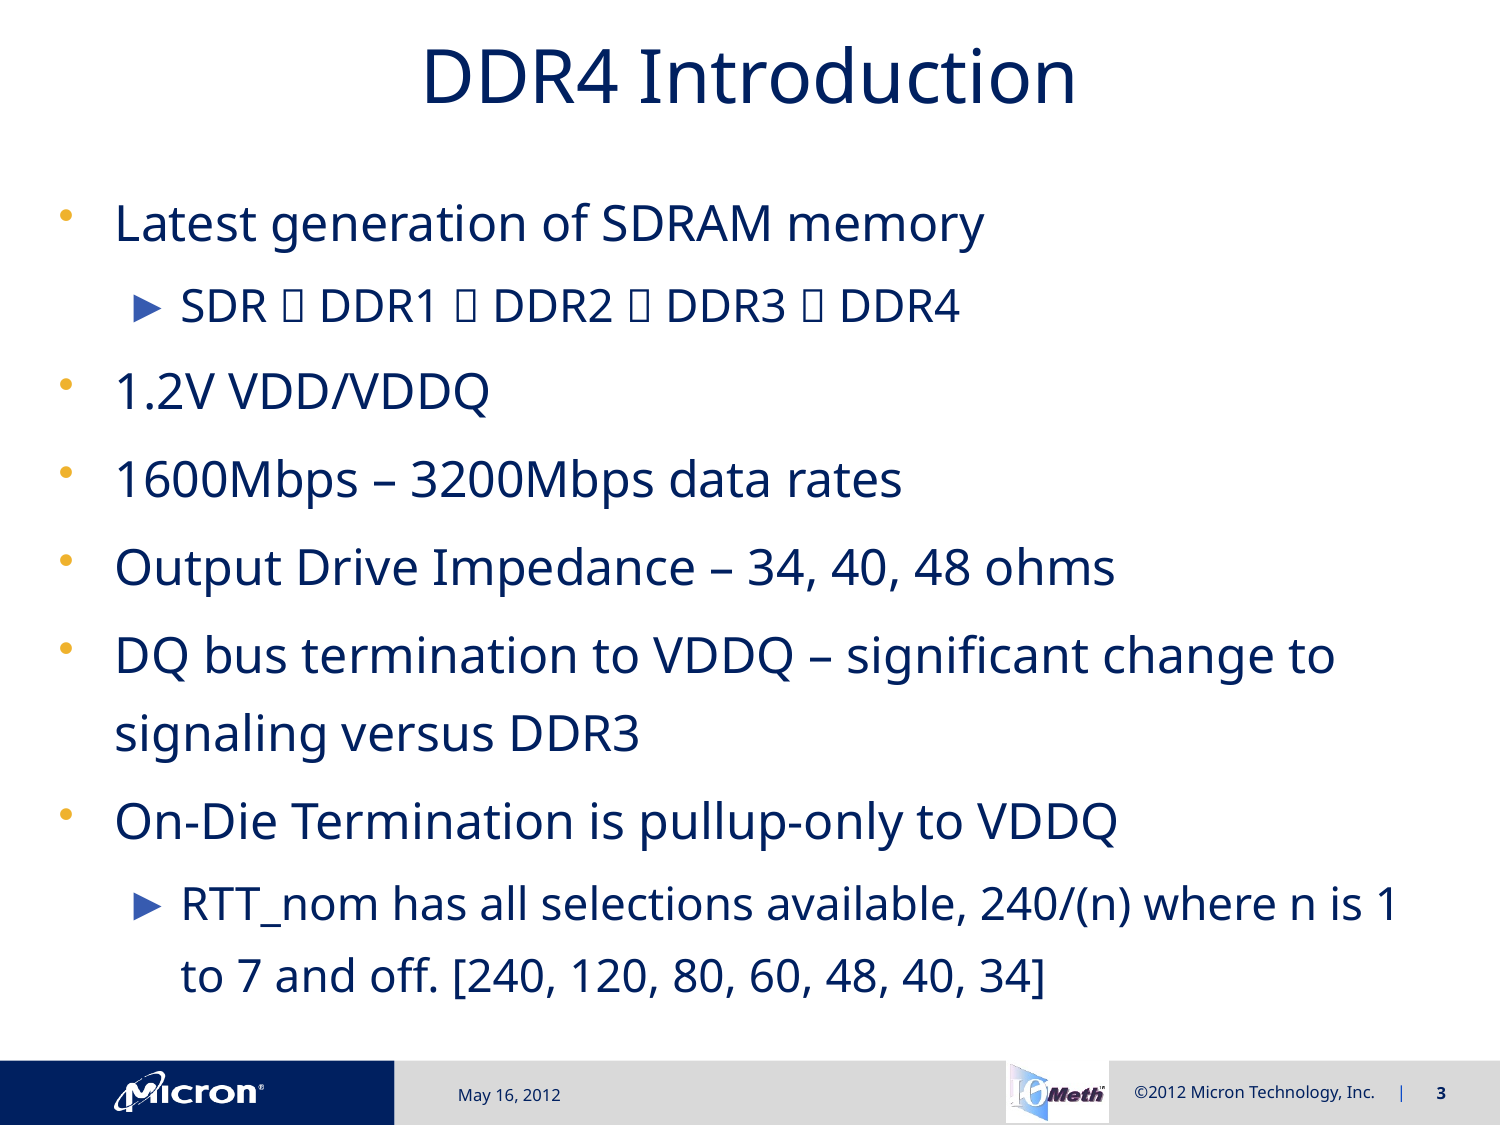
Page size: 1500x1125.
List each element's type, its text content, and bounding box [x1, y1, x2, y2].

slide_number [442, 1065, 750, 1125]
picture [114, 1071, 264, 1112]
title DDR4 Introduction [0, 0, 1500, 147]
picture [1006, 1060, 1109, 1123]
list Latest generation of SDRAM memory SDR  DDR1  DDR2  DDR3  DDR4 1.2V VDD/VDDQ 1600Mbps – 3200Mbps data rates Output Drive Impedance – 34, 40, 48 ohms DQ bus termination to VDDQ – significant change to signaling versus DDR3 On-Die Termination is pullup-only to VDDQ RTT_nom has all selections available, 240/(n) where n is 1 to 7 and off. [240, 120, 80, 60, 48, 40, 34] [43, 165, 1428, 953]
